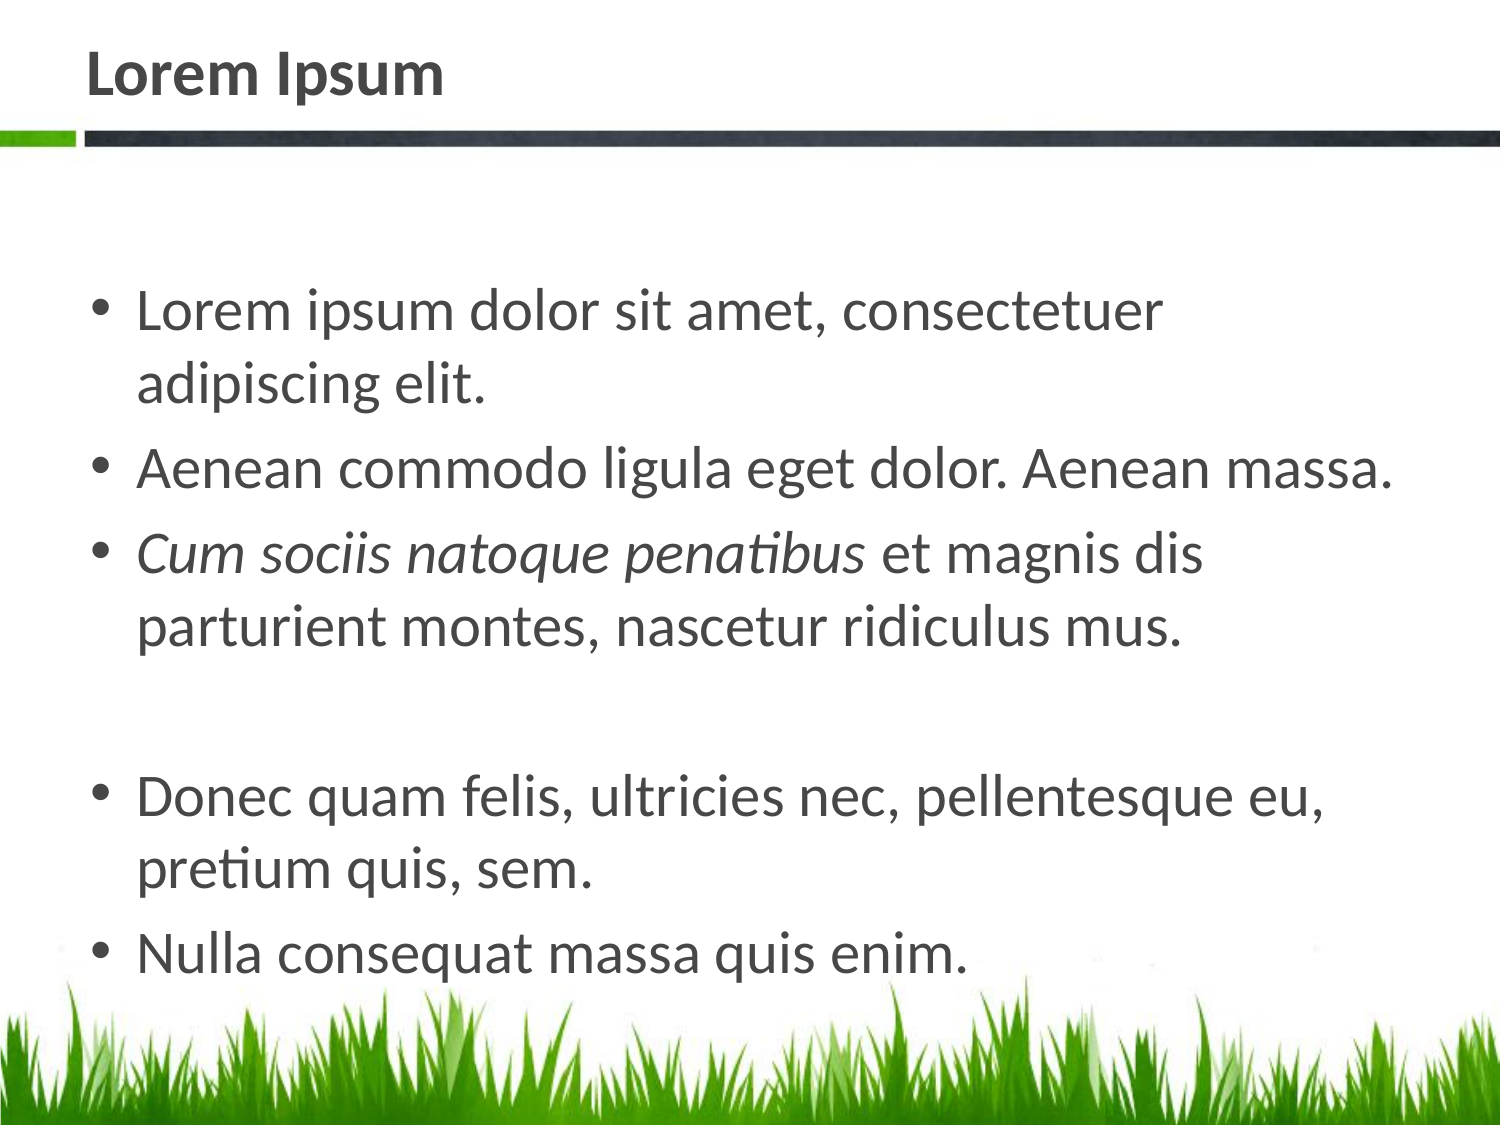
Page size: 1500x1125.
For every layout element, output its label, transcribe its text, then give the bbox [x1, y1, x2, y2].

picture [0, 0, 1500, 1125]
title Lorem Ipsum [71, 12, 1450, 125]
list Lorem ipsum dolor sit amet, consectetuer adipiscing elit. Aenean commodo ligula eget dolor. Aenean massa. Cum sociis natoque penatibus et magnis dis parturient montes, nascetur ridiculus mus. Donec quam felis, ultricies nec, pellentesque eu, pretium quis, sem. Nulla consequat massa quis enim. [75, 262, 1425, 1005]
